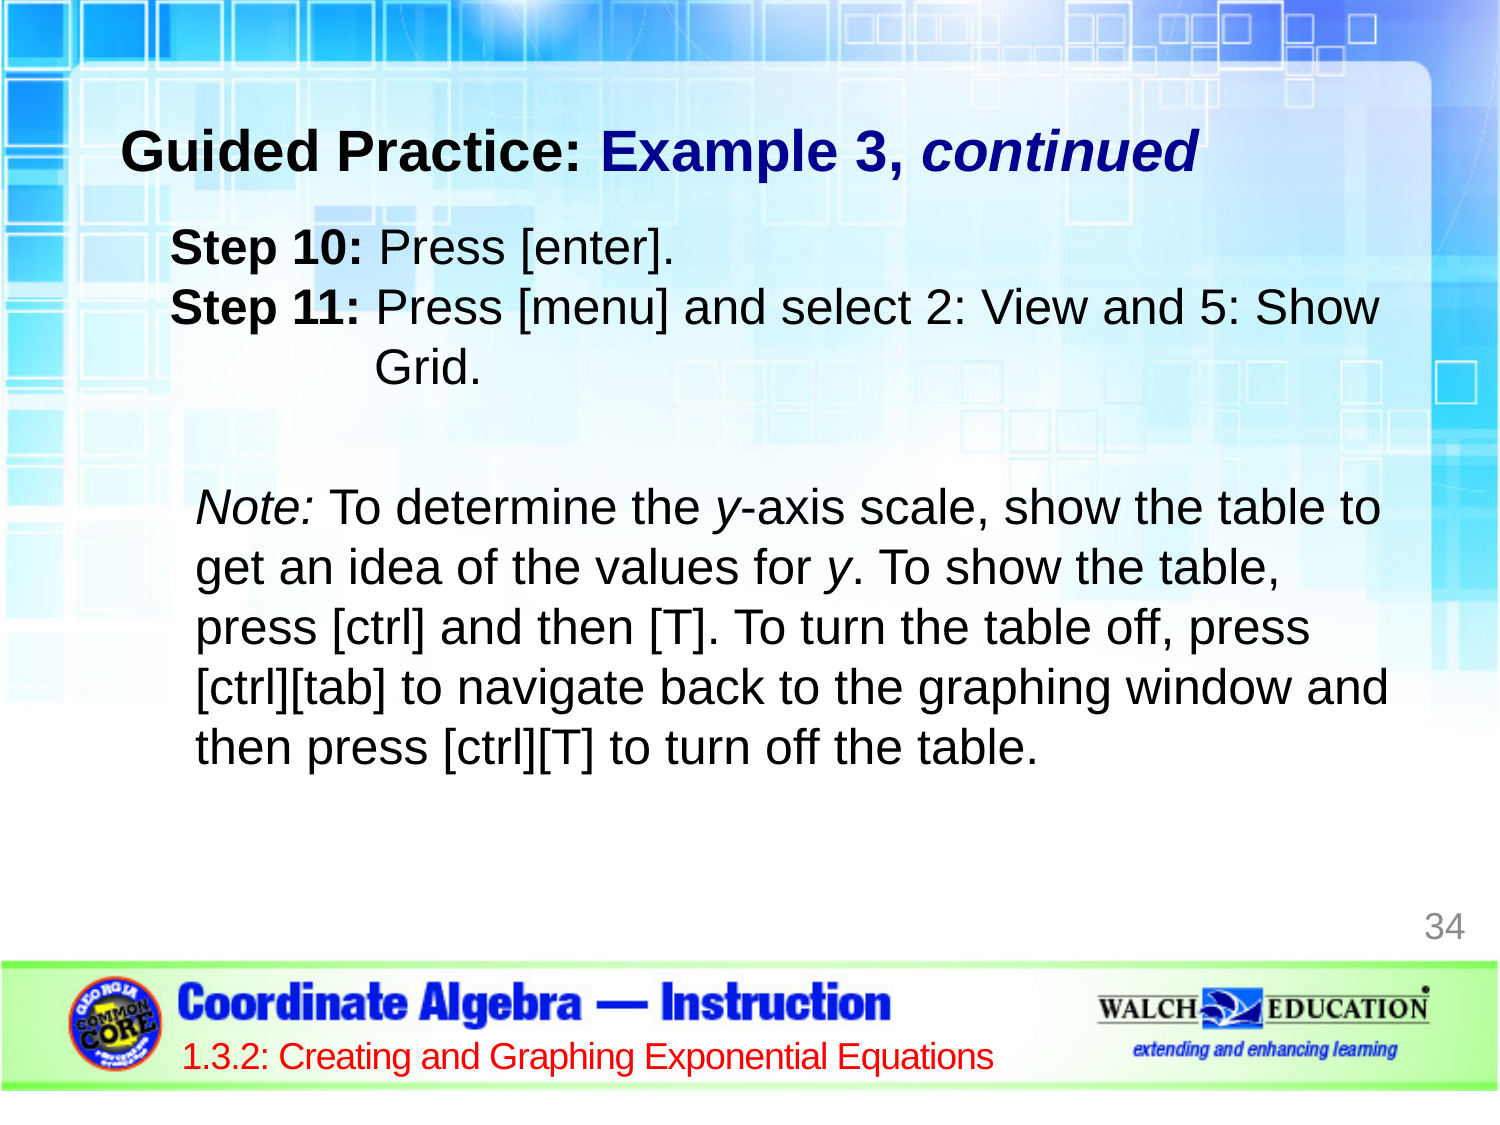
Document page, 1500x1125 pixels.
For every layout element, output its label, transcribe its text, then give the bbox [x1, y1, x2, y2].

subtitle Guided Practice: Example 3, continued Step 10: Press [enter]. Step 11: Press [menu] and select 2: View and 5: Show Grid. Note: To determine the y-axis scale, show the table to get an idea of the values for y. To show the table, press [ctrl] and then [T]. To turn the table off, press [ctrl][tab] to navigate back to the graphing window and then press [ctrl][T] to turn off the table. [105, 105, 1415, 925]
picture [1, 0, 1500, 1091]
list 1.3.2: Creating and Graphing Exponential Equations [166, 1024, 1186, 1074]
slide_number 34 [1361, 901, 1481, 949]
